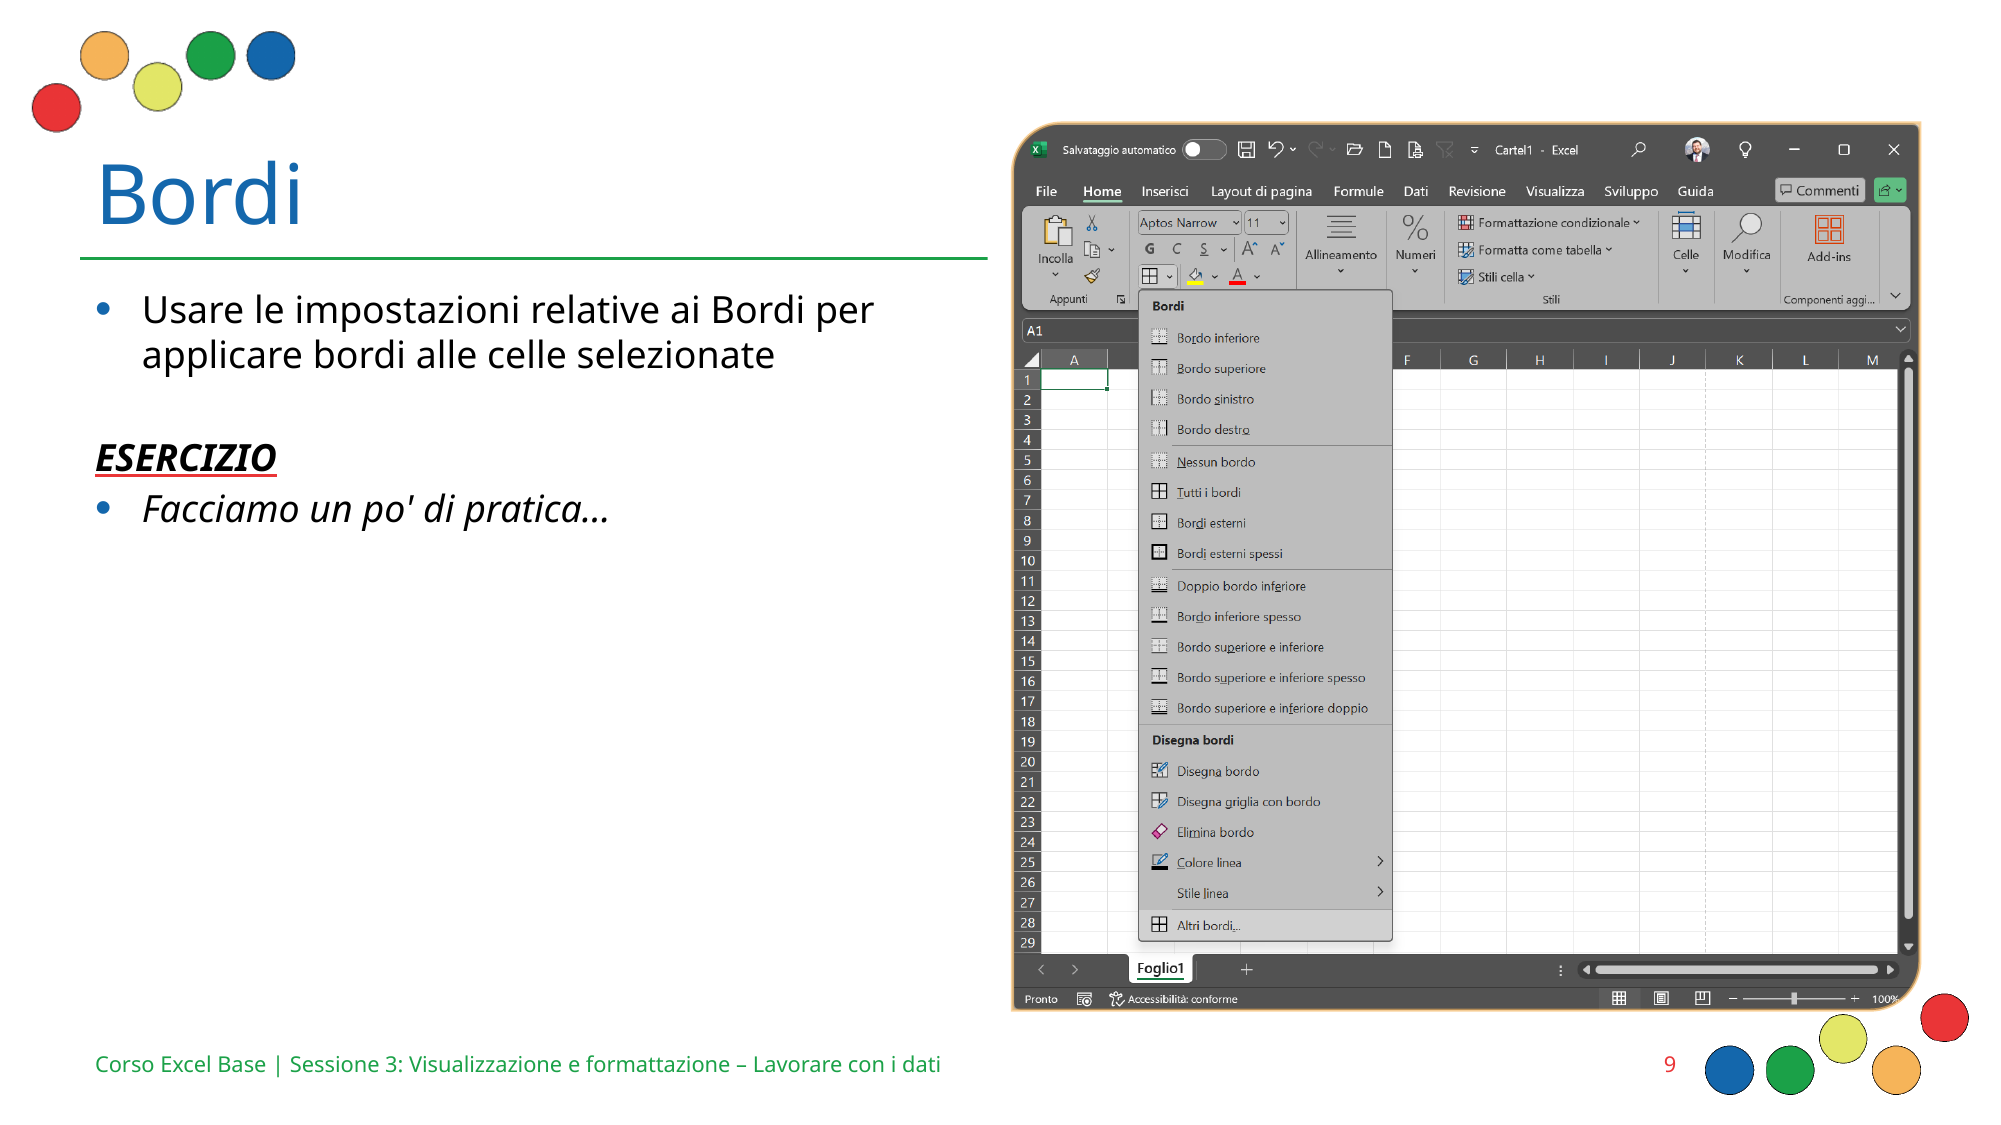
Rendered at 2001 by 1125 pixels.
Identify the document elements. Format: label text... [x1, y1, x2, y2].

title Bordi [80, 123, 988, 259]
picture [29, 30, 295, 135]
picture [1012, 122, 1971, 1096]
footer Corso Excel Base | Sessione 3: Visualizzazione e formattazione – Lavorare con i dati [80, 1035, 1571, 1096]
slide_number 9 [1583, 1035, 1692, 1096]
list Usare le impostazioni relative ai Bordi per applicare bordi alle celle selezionate ESERCIZIO Facciamo un po' di pratica… [80, 278, 988, 1011]
